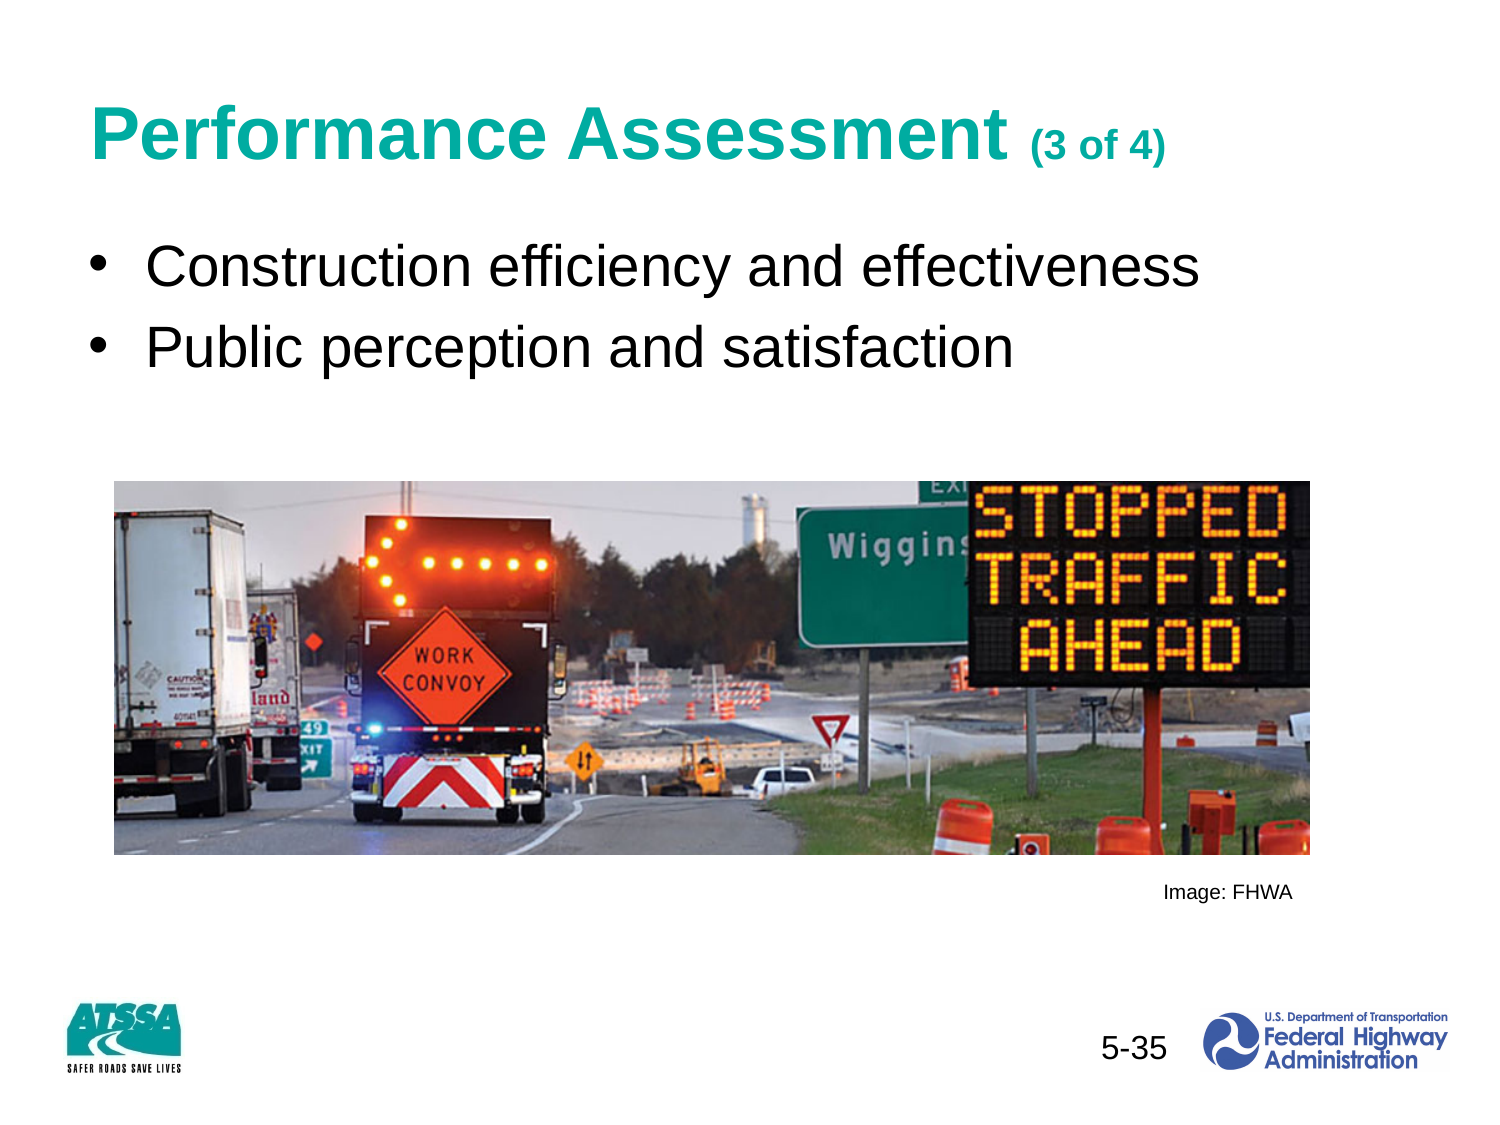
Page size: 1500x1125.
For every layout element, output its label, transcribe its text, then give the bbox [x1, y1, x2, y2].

list Construction efficiency and effectiveness Public perception and satisfaction [73, 220, 1424, 942]
picture [63, 997, 185, 1077]
picture [1200, 1008, 1450, 1072]
title Performance Assessment (3 of 4) [75, 75, 1425, 184]
text_box Image: FHWA [1148, 871, 1349, 912]
picture [114, 480, 1310, 855]
